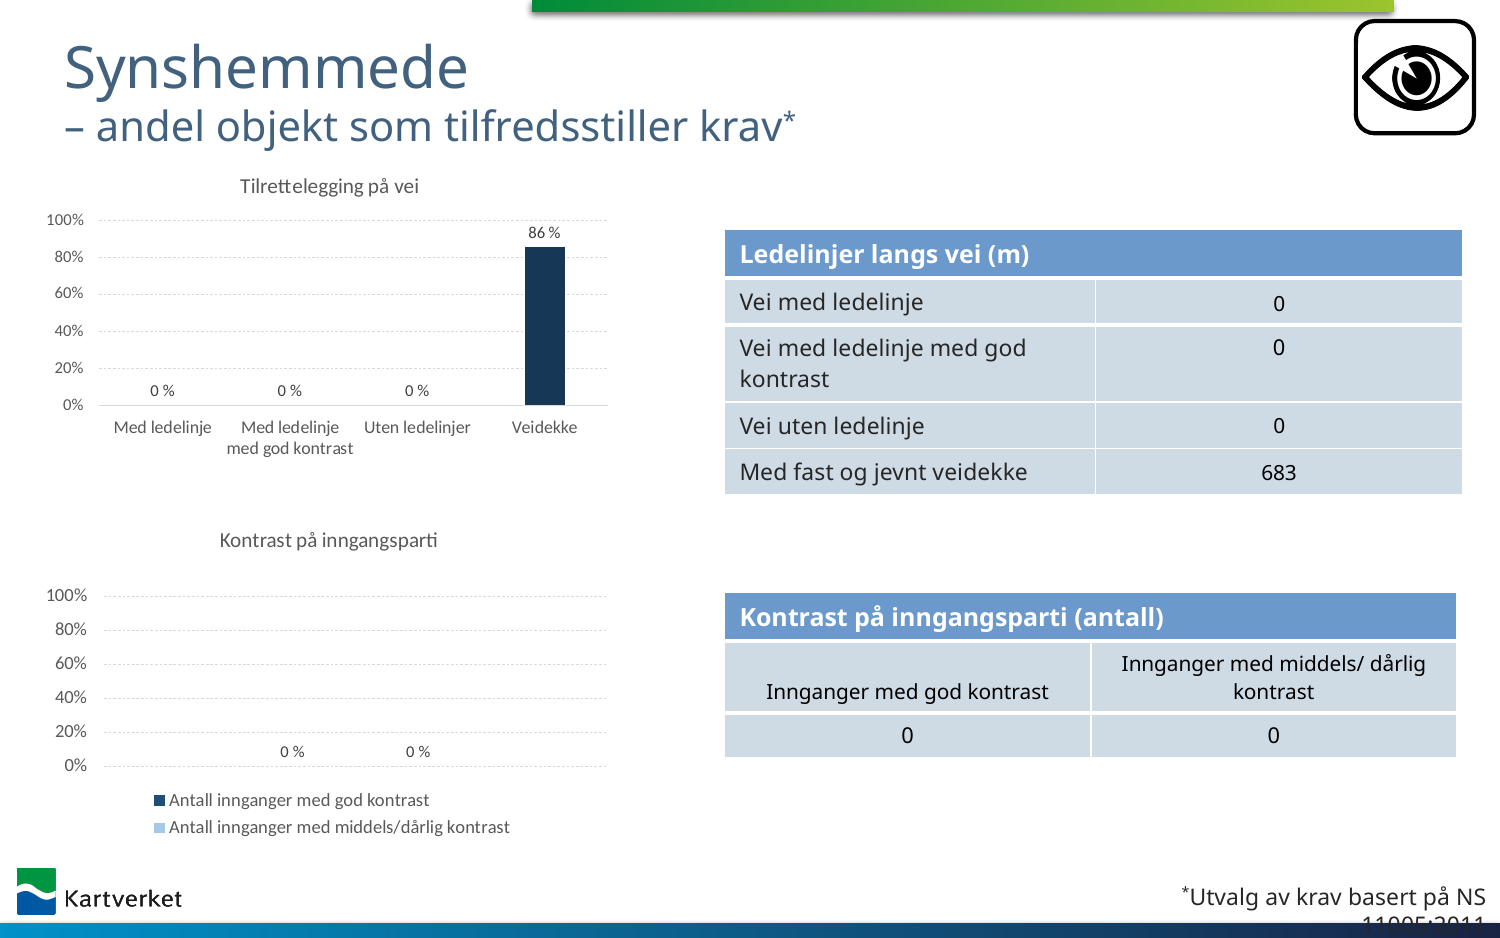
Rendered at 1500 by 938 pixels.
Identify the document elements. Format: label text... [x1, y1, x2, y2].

table_cell 0 [1092, 715, 1456, 757]
text_box Synshemmede – andel objekt som tilfredsstiller krav* [49, 24, 1431, 158]
table_cell 0 [1096, 280, 1462, 323]
picture [41, 520, 617, 846]
table_cell Innganger med middels/ dårlig kontrast [1092, 643, 1456, 711]
table_cell 0 [1096, 327, 1462, 401]
table_cell 683 [1096, 449, 1462, 494]
table_header Ledelinjer langs vei (m) [725, 230, 1462, 276]
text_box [1355, 20, 1475, 134]
table_cell Vei med ledelinje med god kontrast [725, 327, 1095, 401]
table_cell Innganger med god kontrast [725, 643, 1090, 711]
picture [41, 166, 618, 492]
table_cell 0 [1096, 403, 1462, 448]
table_cell Med fast og jevnt veidekke [725, 449, 1095, 494]
table_header Kontrast på inngangsparti (antall) [725, 593, 1456, 639]
text_box *Utvalg av krav basert på NS 11005:2011 [1068, 873, 1500, 938]
table_cell Vei uten ledelinje [725, 403, 1095, 448]
table_cell 0 [725, 715, 1090, 757]
table_cell Vei med ledelinje [725, 280, 1095, 323]
